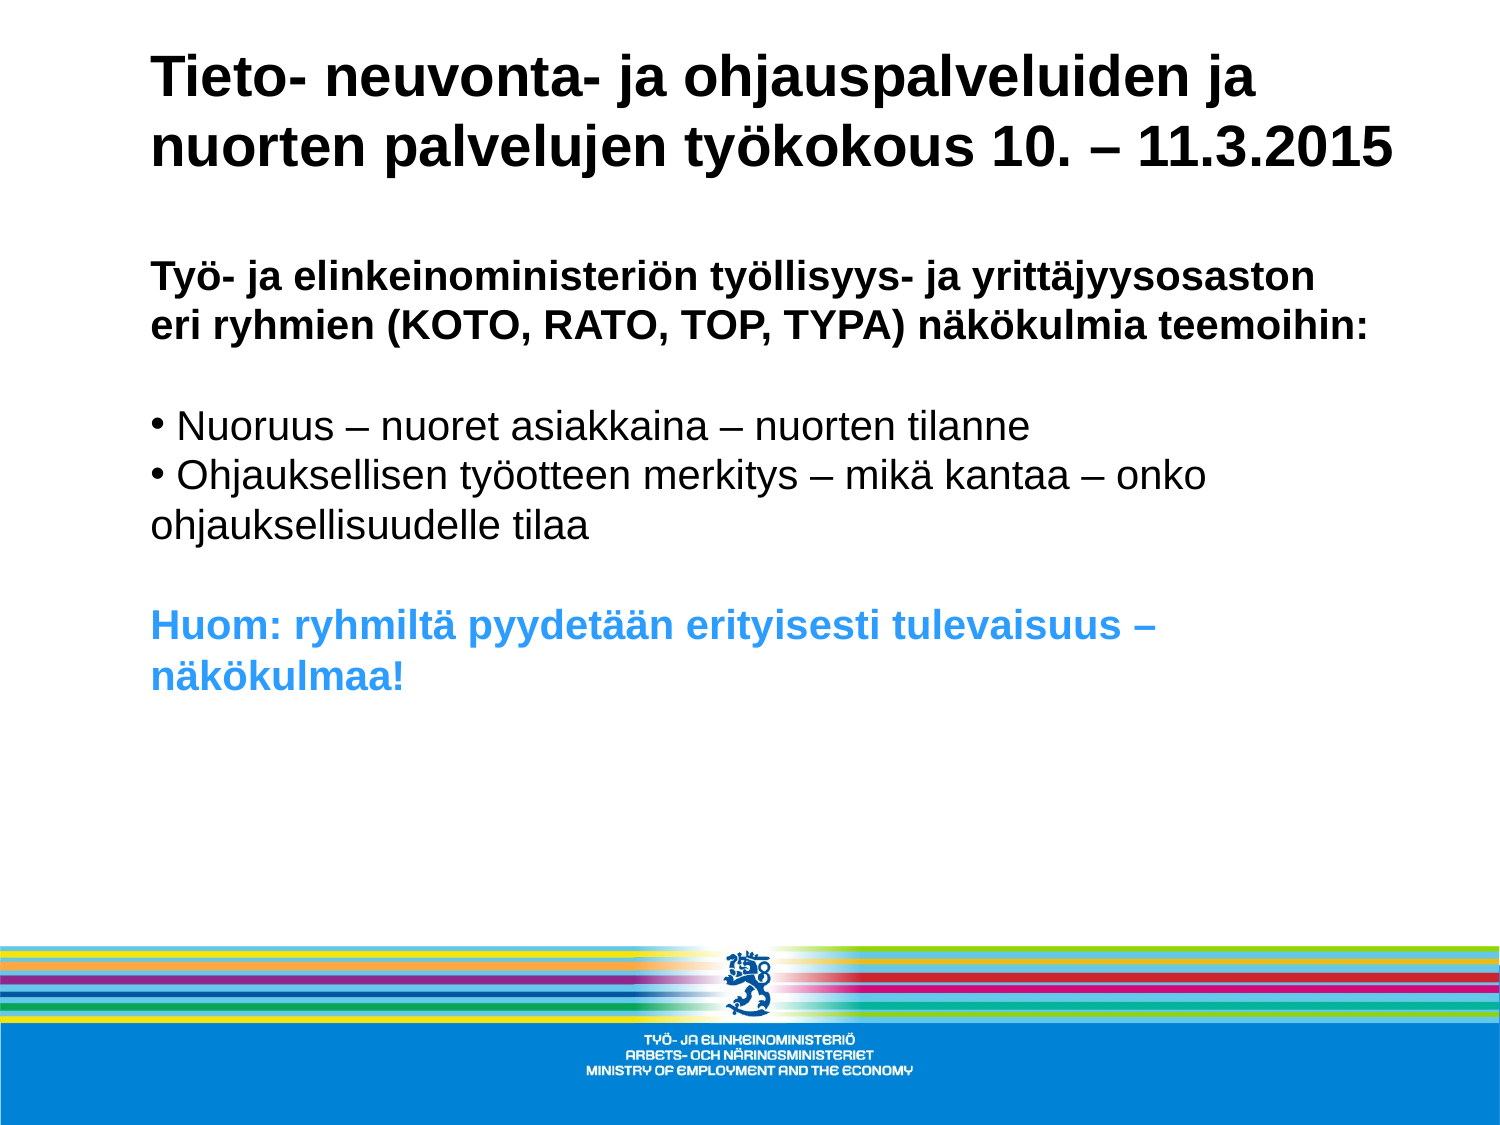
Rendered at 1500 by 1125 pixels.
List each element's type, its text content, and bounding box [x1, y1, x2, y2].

text_box Tieto- neuvonta- ja ohjauspalveluiden ja nuorten palvelujen työkokous 10. – 11.3.2015 Työ- ja elinkeinoministeriön työllisyys- ja yrittäjyysosaston eri ryhmien (KOTO, RATO, TOP, TYPA) näkökulmia teemoihin: Nuoruus – nuoret asiakkaina – nuorten tilanne Ohjauksellisen työotteen merkitys – mikä kantaa – onko ohjauksellisuudelle tilaa Huom: ryhmiltä pyydetään erityisesti tulevaisuus –näkökulmaa! [135, 30, 1426, 1125]
picture [1426, 946, 1500, 1125]
picture [0, 946, 135, 1125]
